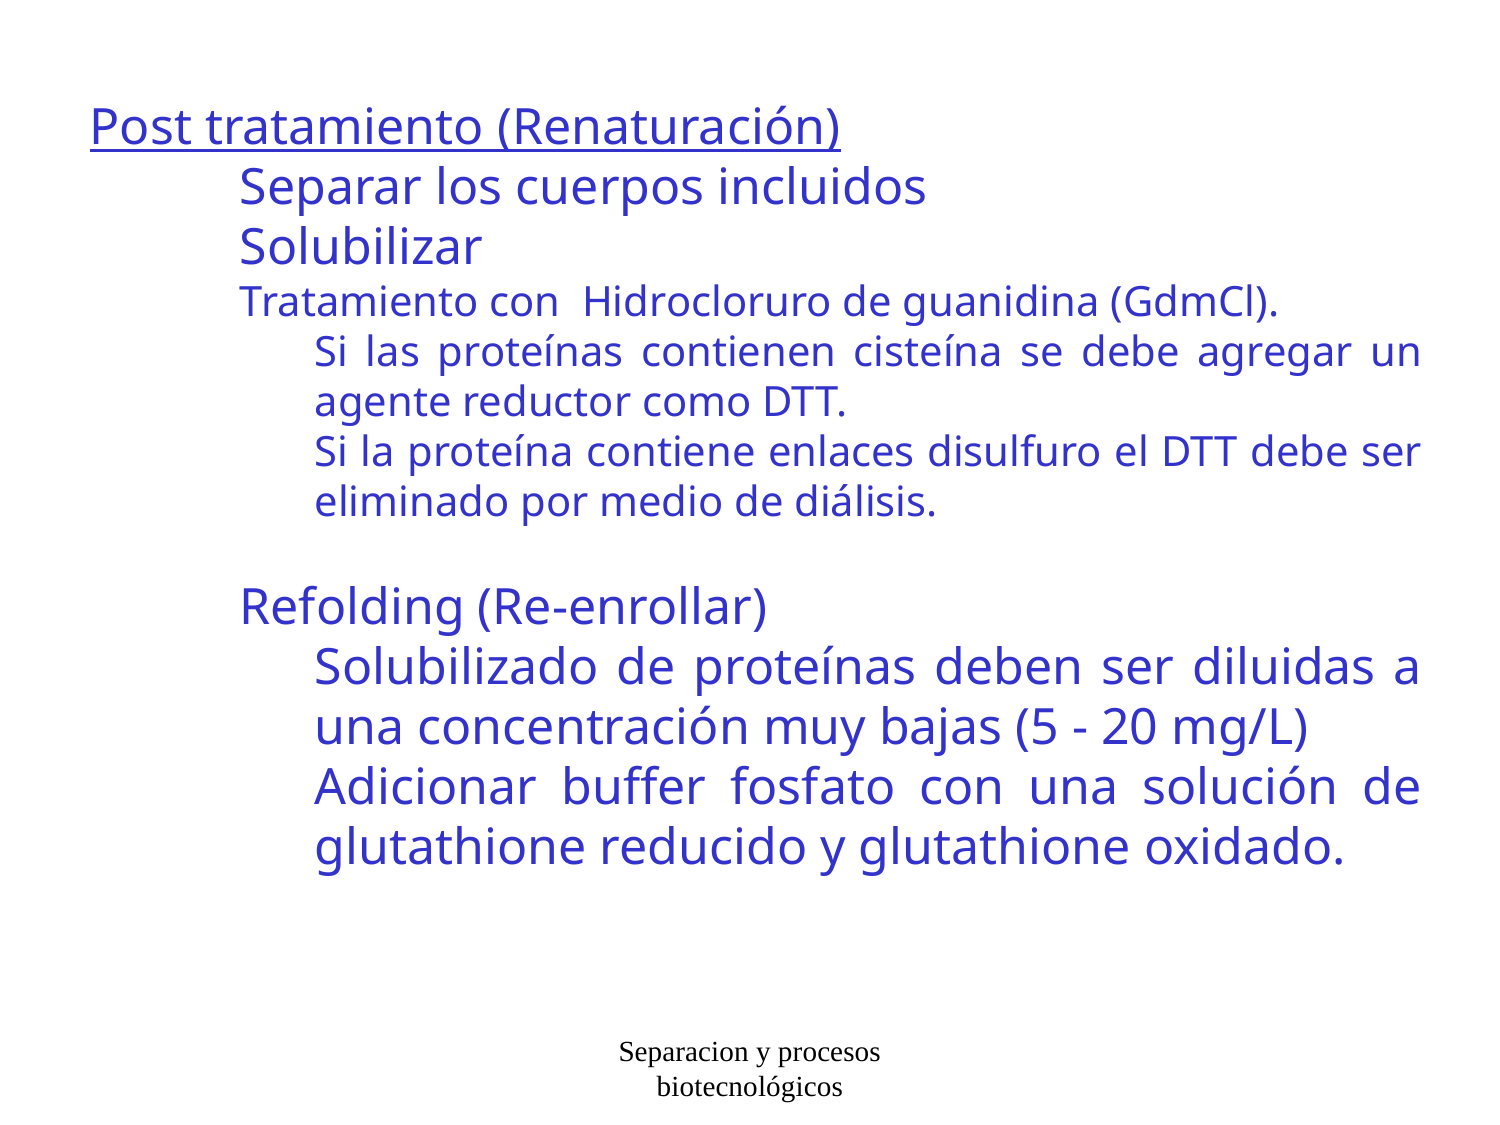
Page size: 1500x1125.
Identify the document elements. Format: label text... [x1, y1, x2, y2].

text_box Post tratamiento (Renaturación) Separar los cuerpos incluidos Solubilizar Tratamiento con Hidrocloruro de guanidina (GdmCl). Si las proteínas contienen cisteína se debe agregar un agente reductor como DTT. Si la proteína contiene enlaces disulfuro el DTT debe ser eliminado por medio de diálisis. Refolding (Re-enrollar) Solubilizado de proteínas deben ser diluidas a una concentración muy bajas (5 - 20 mg/L) Adicionar buffer fosfato con una solución de glutathione reducido y glutathione oxidado. [74, 87, 1438, 883]
footer Separacion y procesos biotecnológicos [512, 1024, 988, 1101]
